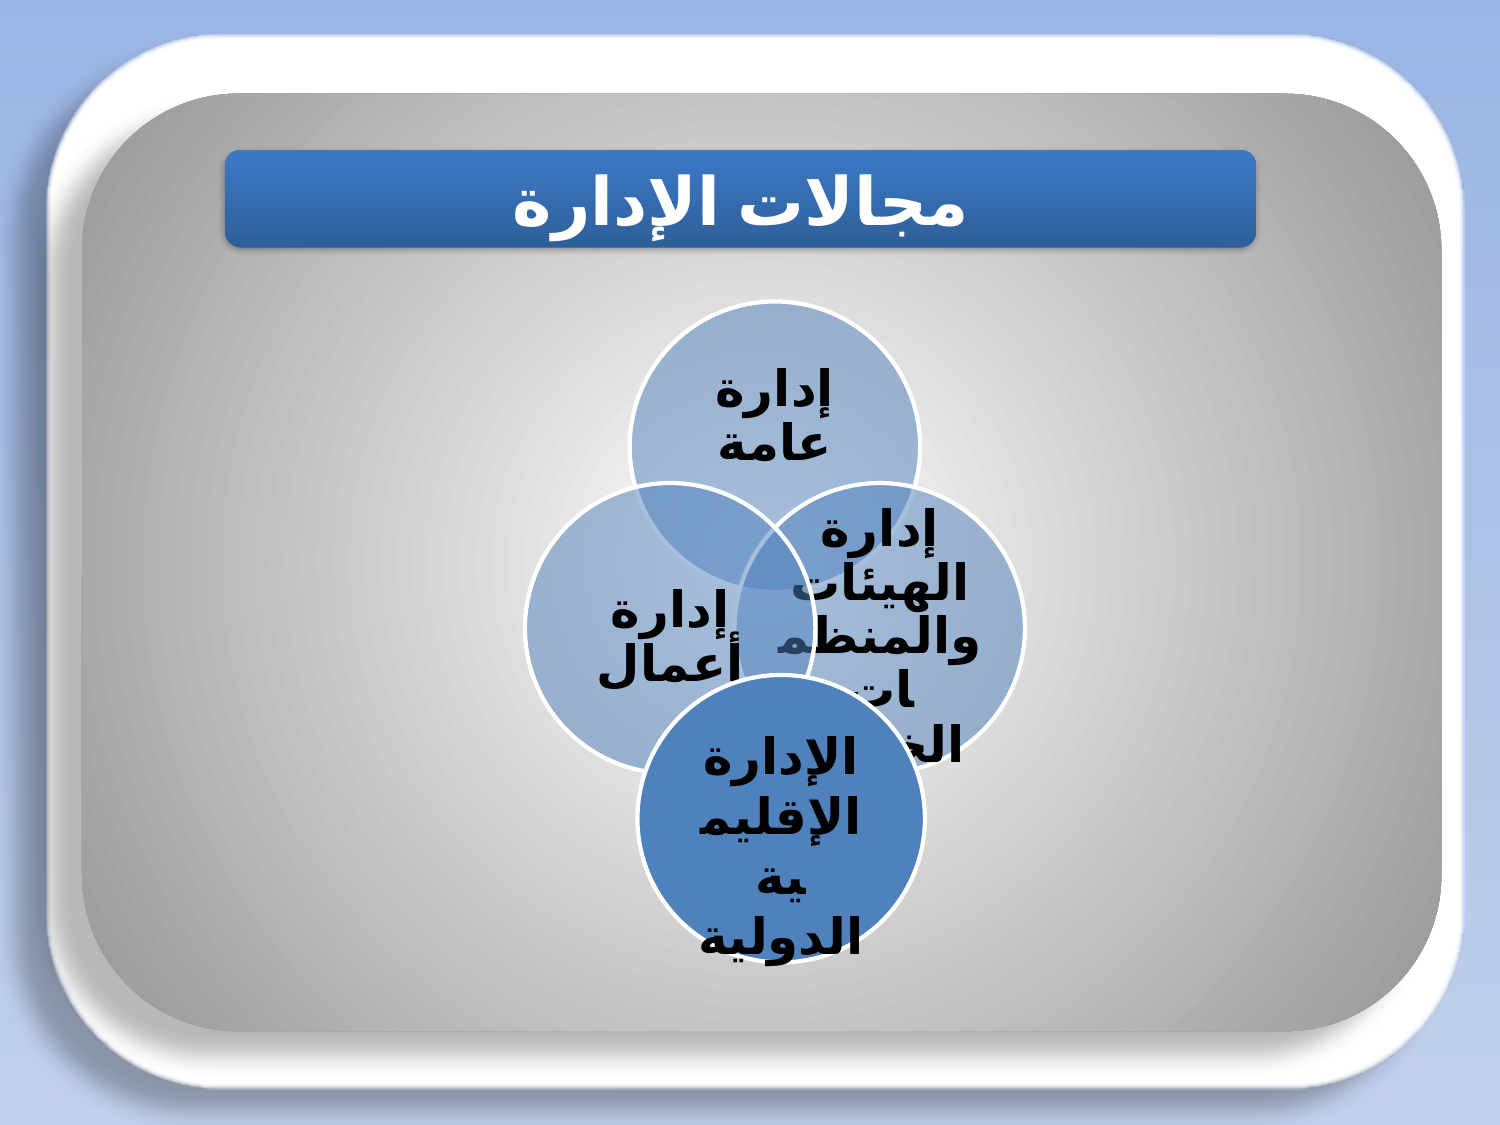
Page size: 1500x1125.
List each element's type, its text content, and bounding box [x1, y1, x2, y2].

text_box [274, 287, 1276, 963]
text_box [79, 91, 1444, 1034]
text_box مجالات الإدارة [224, 149, 1257, 248]
footer اعداد / أ. غادة الرشيد [512, 1042, 988, 1103]
text_box [49, 35, 1466, 1089]
text_box [0, 0, 1500, 1125]
